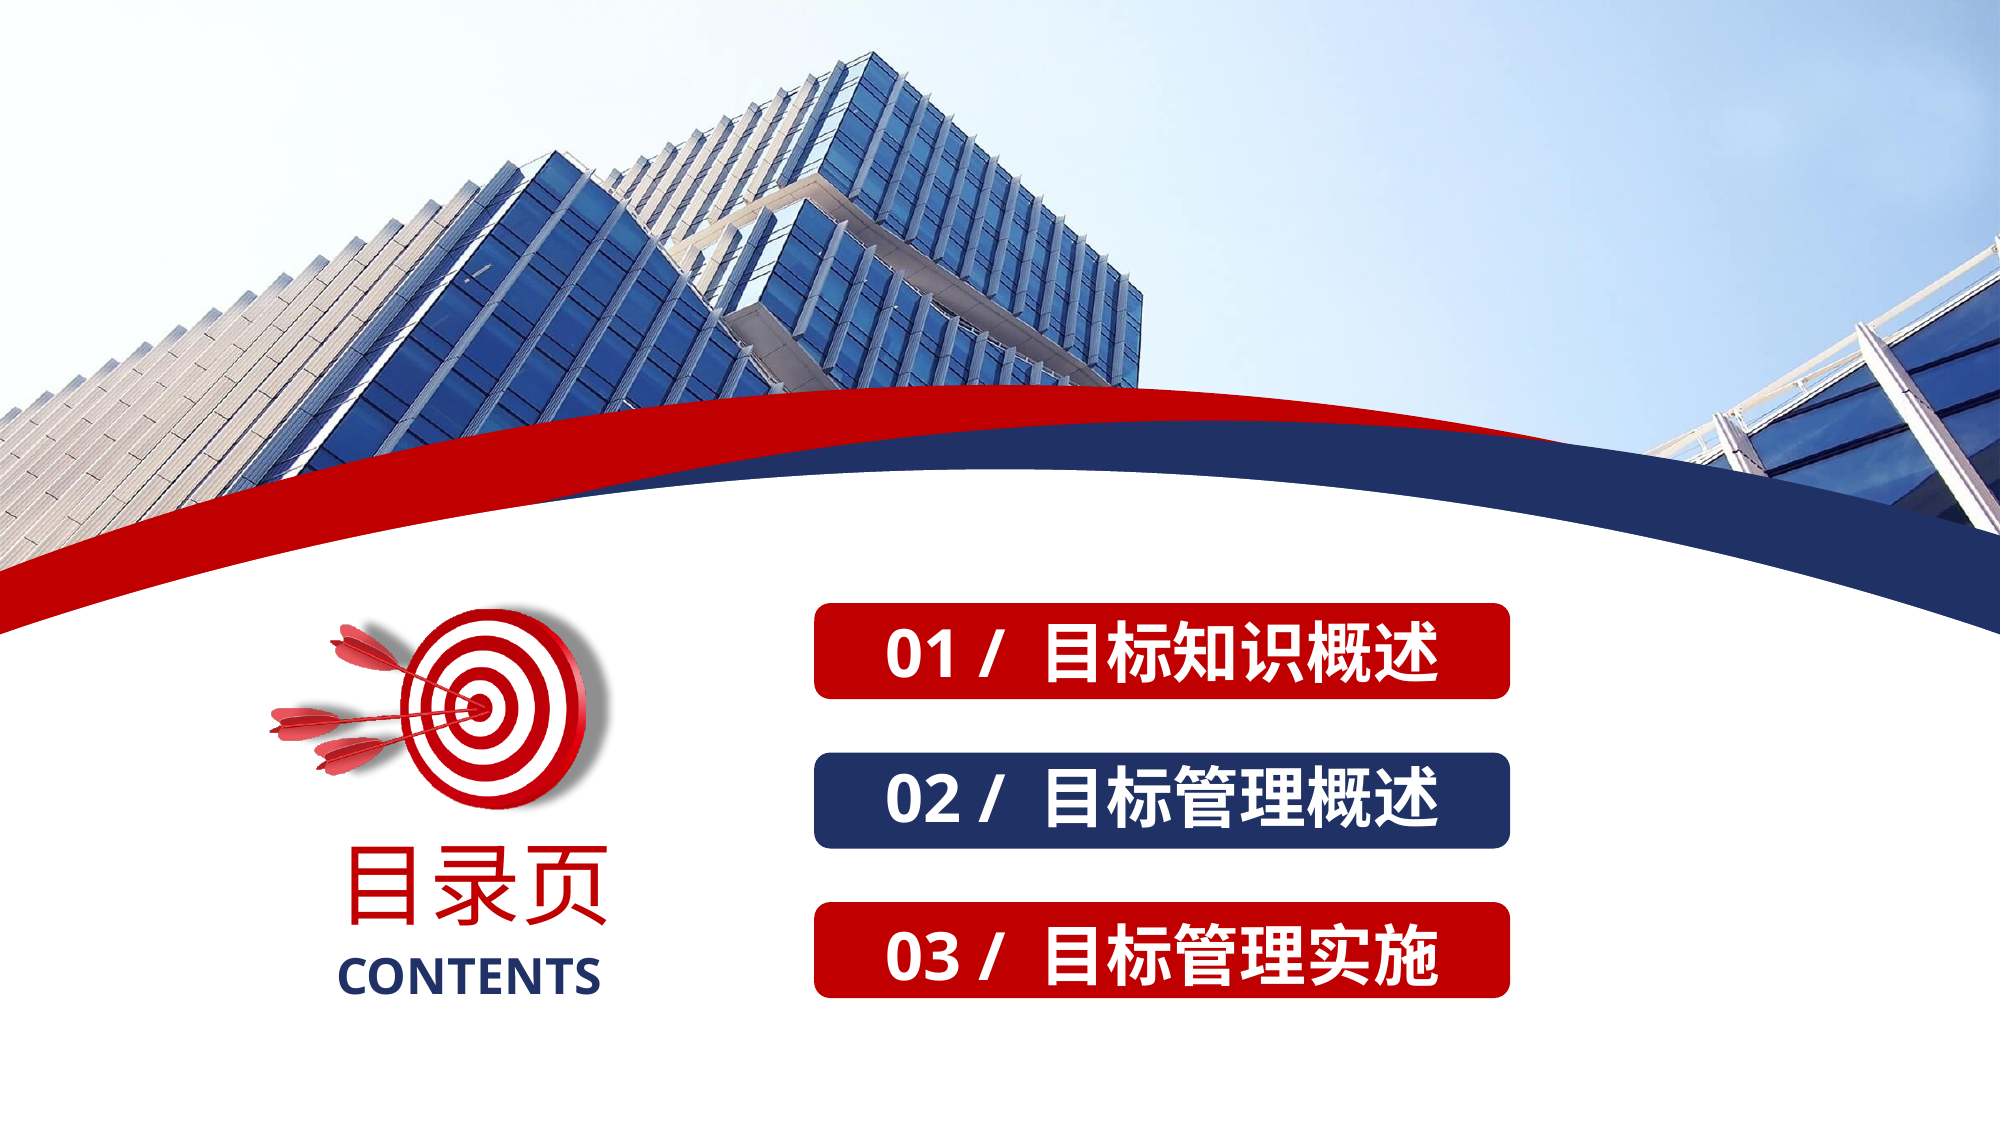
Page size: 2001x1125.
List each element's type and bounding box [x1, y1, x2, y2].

text_box [321, 819, 630, 1014]
text_box [814, 748, 1511, 849]
text_box [814, 902, 1511, 1003]
text_box [814, 603, 1511, 700]
picture [261, 584, 596, 814]
text_box [0, 0, 2000, 1125]
